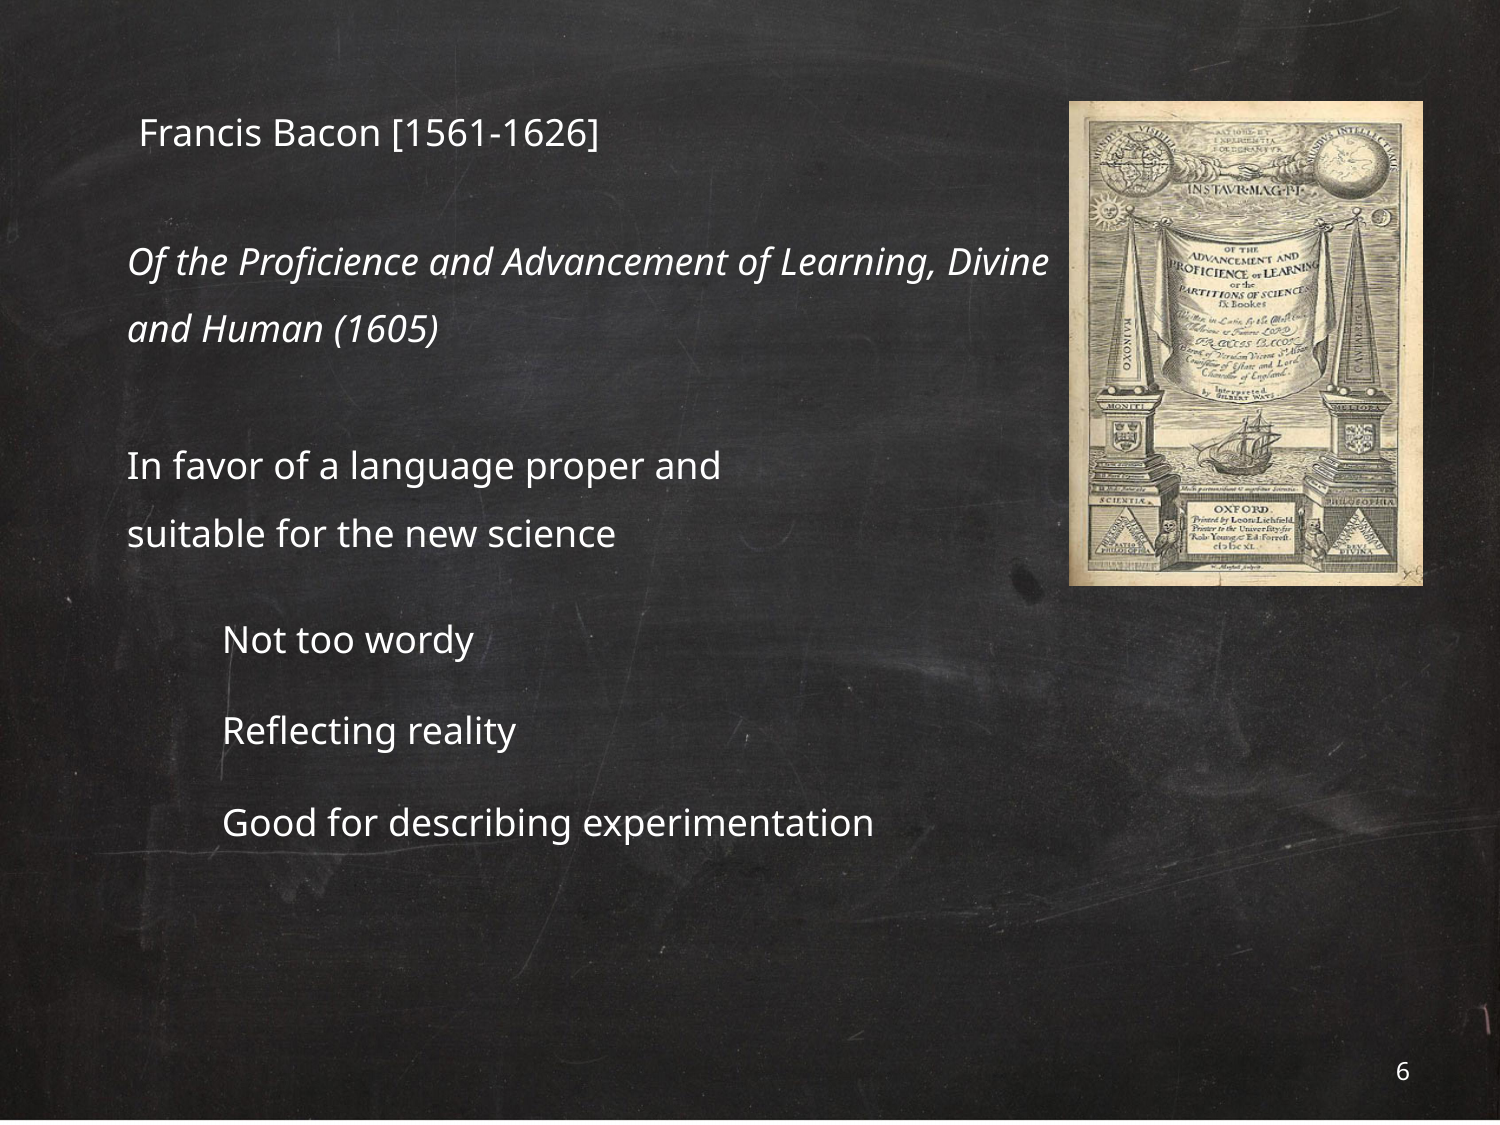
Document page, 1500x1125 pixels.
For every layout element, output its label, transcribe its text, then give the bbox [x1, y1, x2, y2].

text_box Francis Bacon [1561-1626] [123, 101, 616, 162]
text_box Good for describing experimentation [207, 769, 1206, 852]
text_box In favor of a language proper and suitable for the new science [112, 412, 880, 562]
picture [0, 0, 1500, 1125]
text_box Reflecting reality [207, 676, 975, 759]
text_box Not too wordy [207, 586, 975, 669]
slide_number 5 [1074, 1042, 1425, 1103]
text_box Of the Proficience and Advancement of Learning, Divine and Human (1605) [112, 208, 1064, 358]
